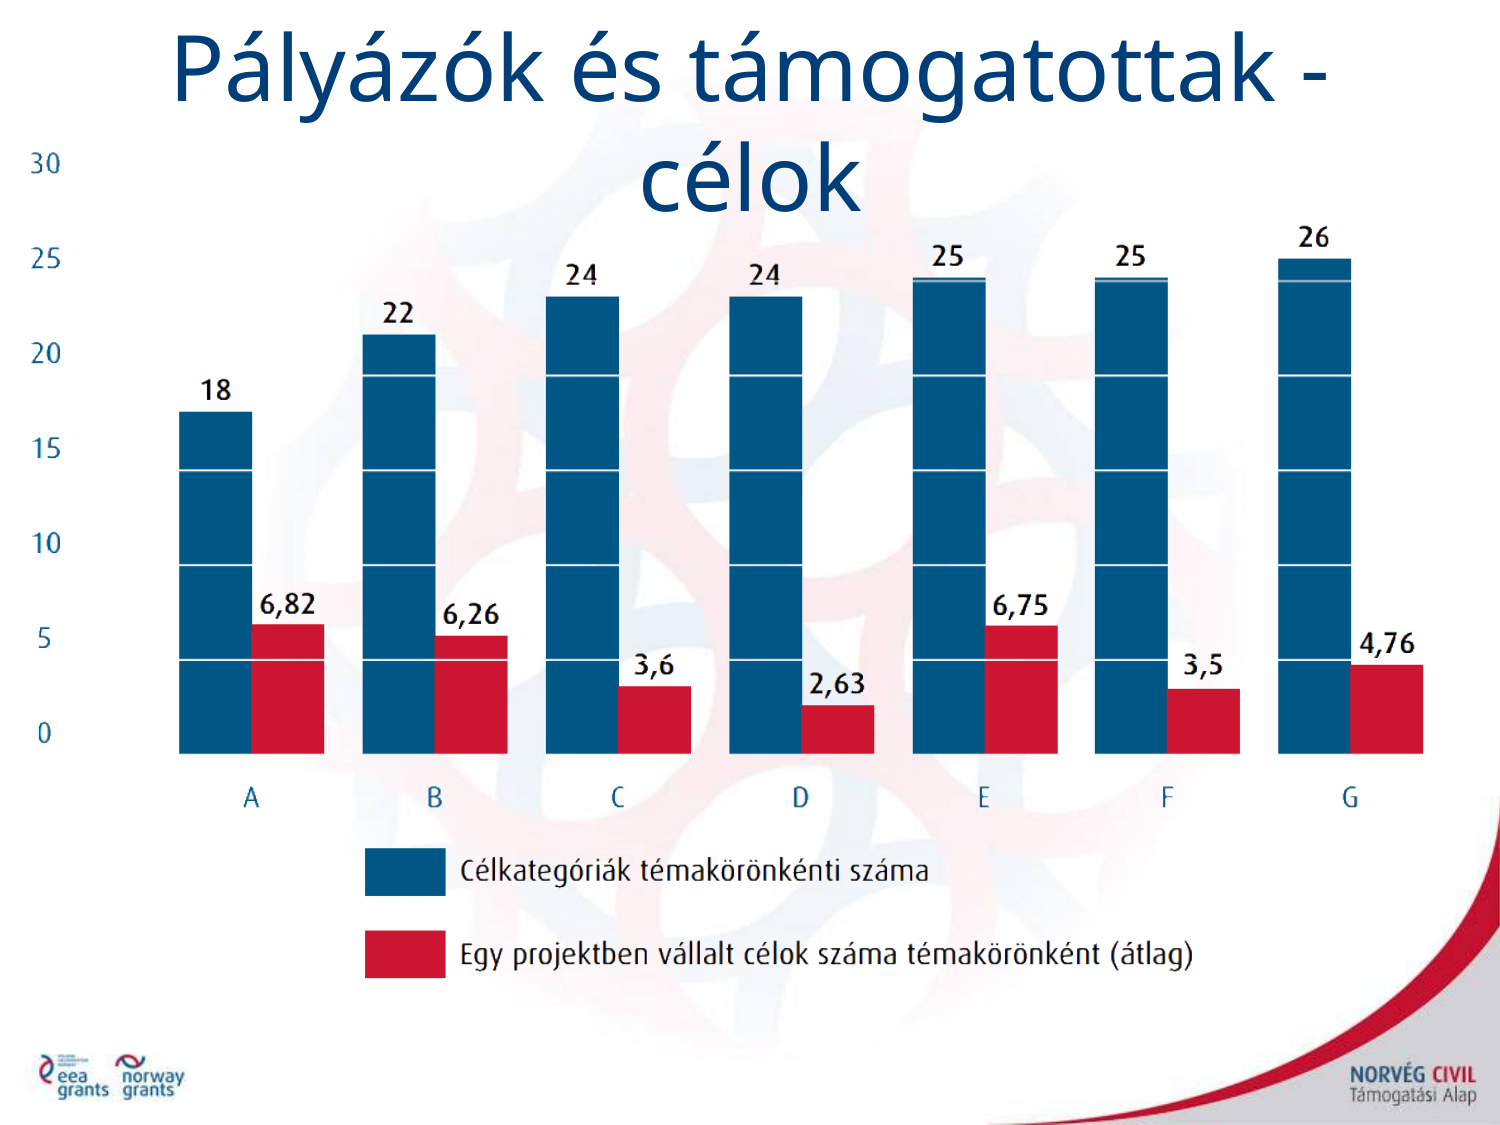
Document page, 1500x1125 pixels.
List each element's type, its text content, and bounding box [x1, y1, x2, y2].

picture [0, 0, 1500, 1125]
text_box Pályázók és támogatottak - célok [41, 31, 1459, 136]
